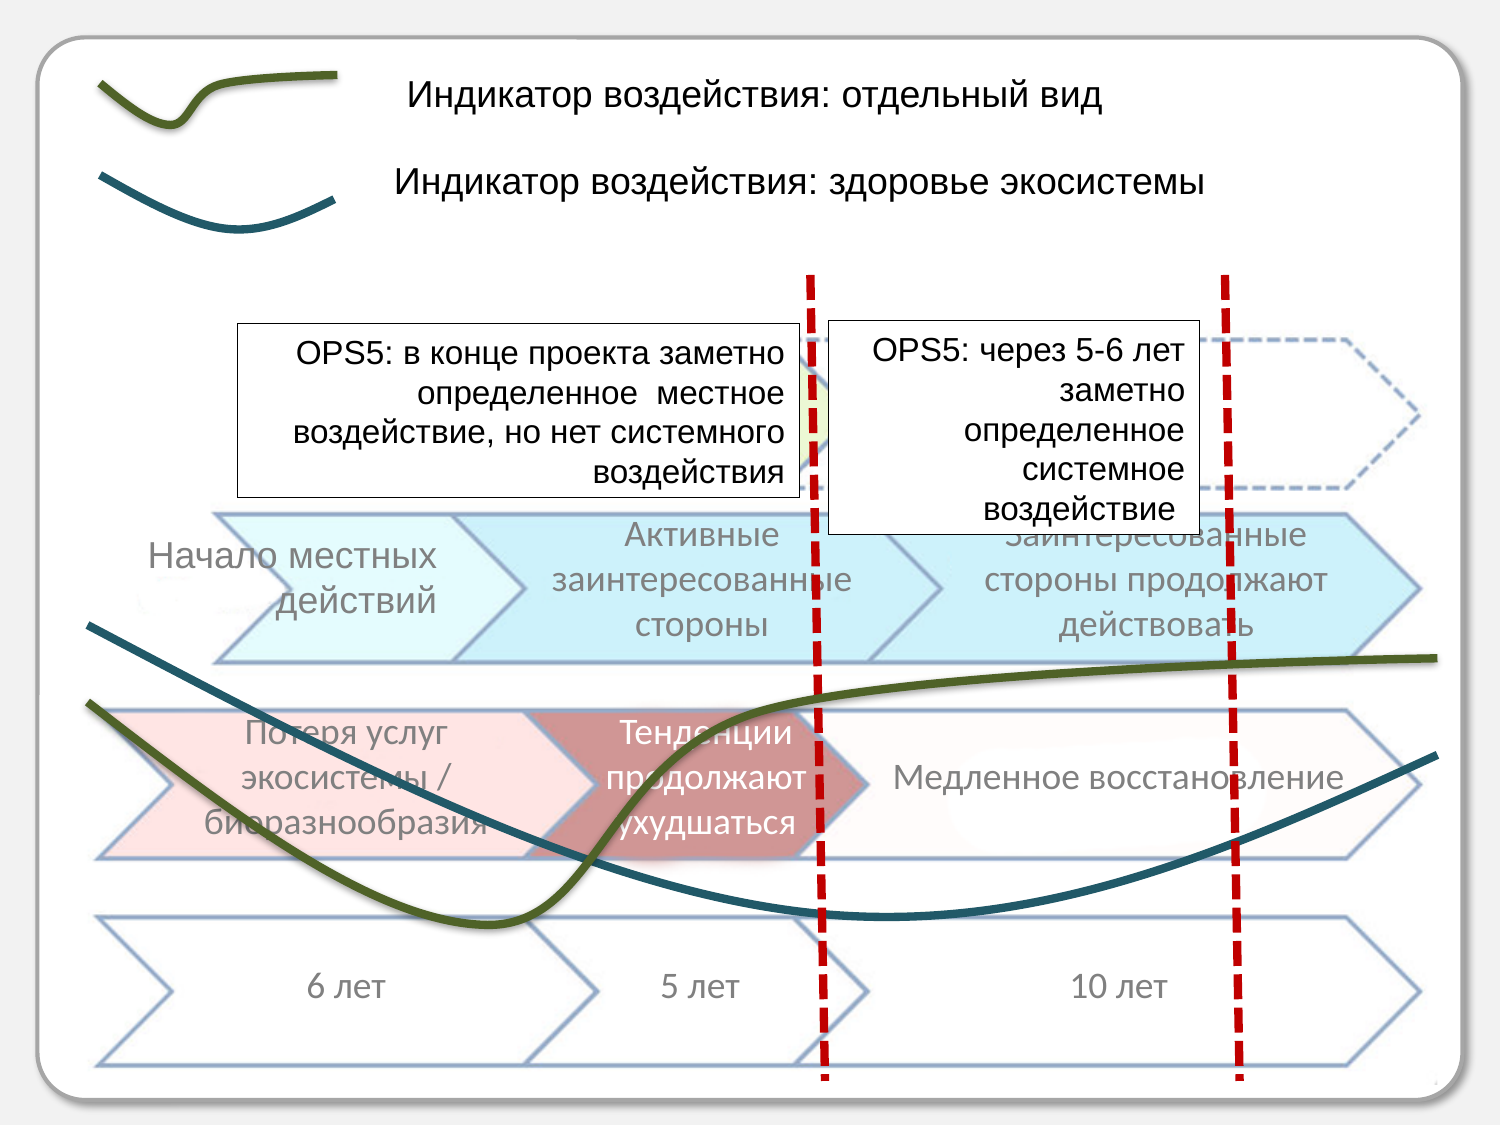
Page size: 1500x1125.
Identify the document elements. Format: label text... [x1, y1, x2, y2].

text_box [828, 293, 1220, 1085]
text_box Индикатор воздействия: отдельный вид [391, 62, 1118, 123]
text_box [98, 173, 336, 232]
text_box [810, 274, 826, 1082]
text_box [1224, 274, 1240, 1082]
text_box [1243, 293, 1438, 1085]
text_box Индикатор воздействия: здоровье экосистемы [379, 149, 1221, 210]
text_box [76, 293, 805, 1085]
text_box [98, 72, 338, 128]
